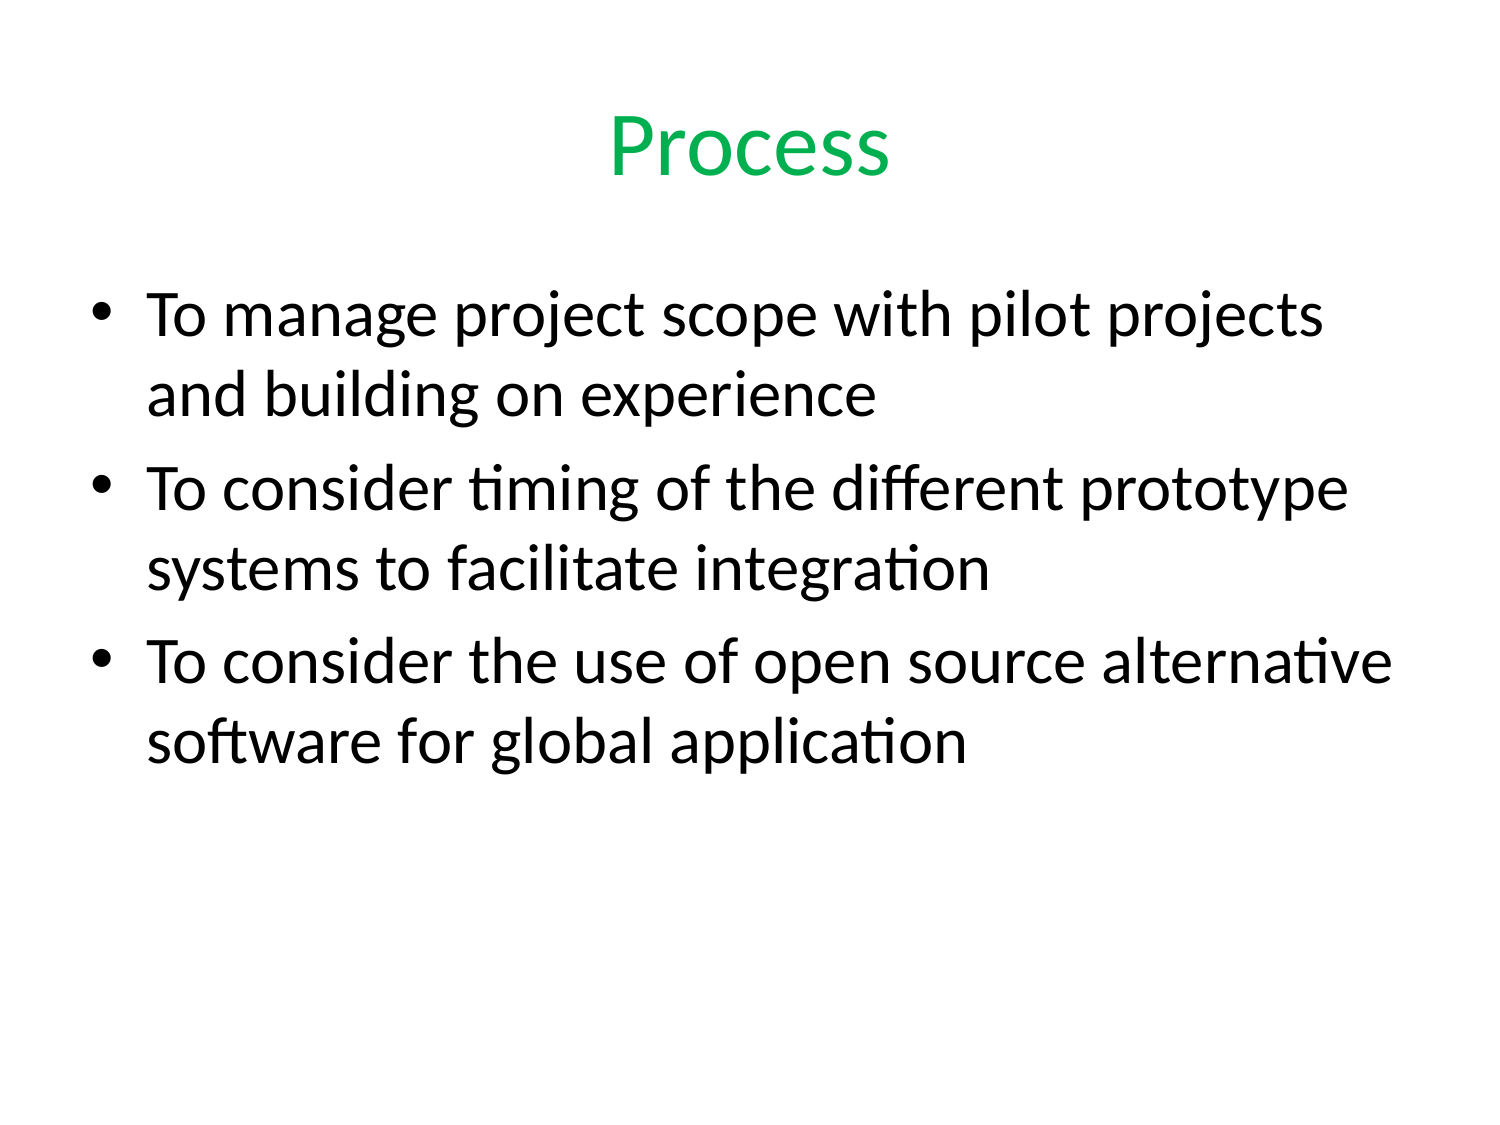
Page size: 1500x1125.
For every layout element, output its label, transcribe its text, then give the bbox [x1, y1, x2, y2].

title Process [75, 45, 1425, 233]
list To manage project scope with pilot projects and building on experience To consider timing of the different prototype systems to facilitate integration To consider the use of open source alternative software for global application [75, 262, 1425, 1005]
